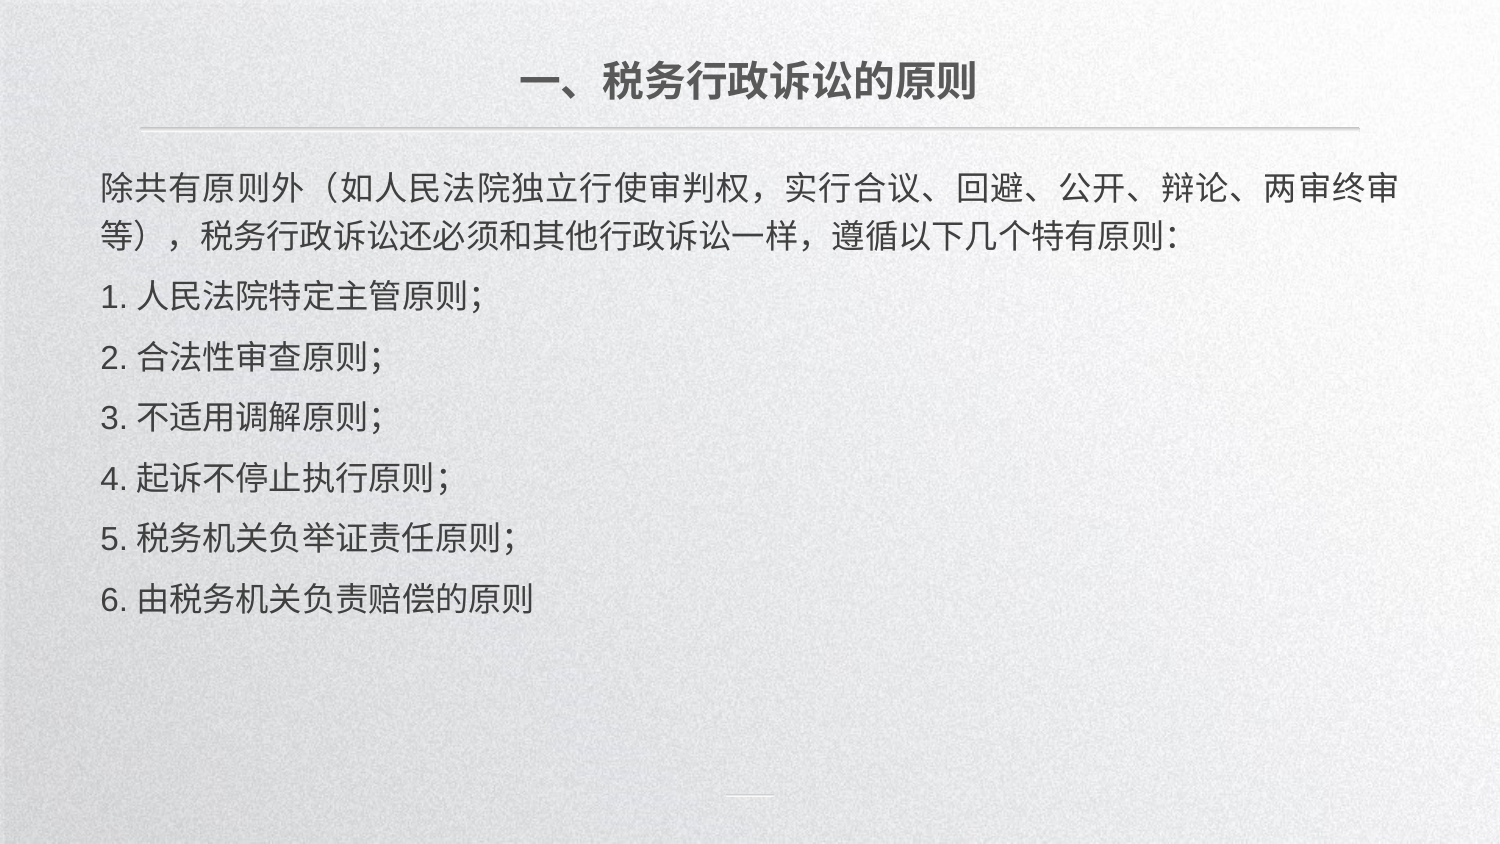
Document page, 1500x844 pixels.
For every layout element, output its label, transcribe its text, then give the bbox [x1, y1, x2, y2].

text_box 一、税务行政诉讼的原则 [459, 49, 1038, 111]
text_box 除共有原则外（如人民法院独立行使审判权，实行合议、回避、公开、辩论、两审终审等），税务行政诉讼还必须和其他行政诉讼一样，遵循以下几个特有原则： 1.人民法院特定主管原则； 2.合法性审查原则； 3.不适用调解原则； 4.起诉不停止执行原则； 5.税务机关负举证责任原则； 6.由税务机关负责赔偿的原则 [100, 159, 1400, 618]
picture [0, 0, 1500, 844]
